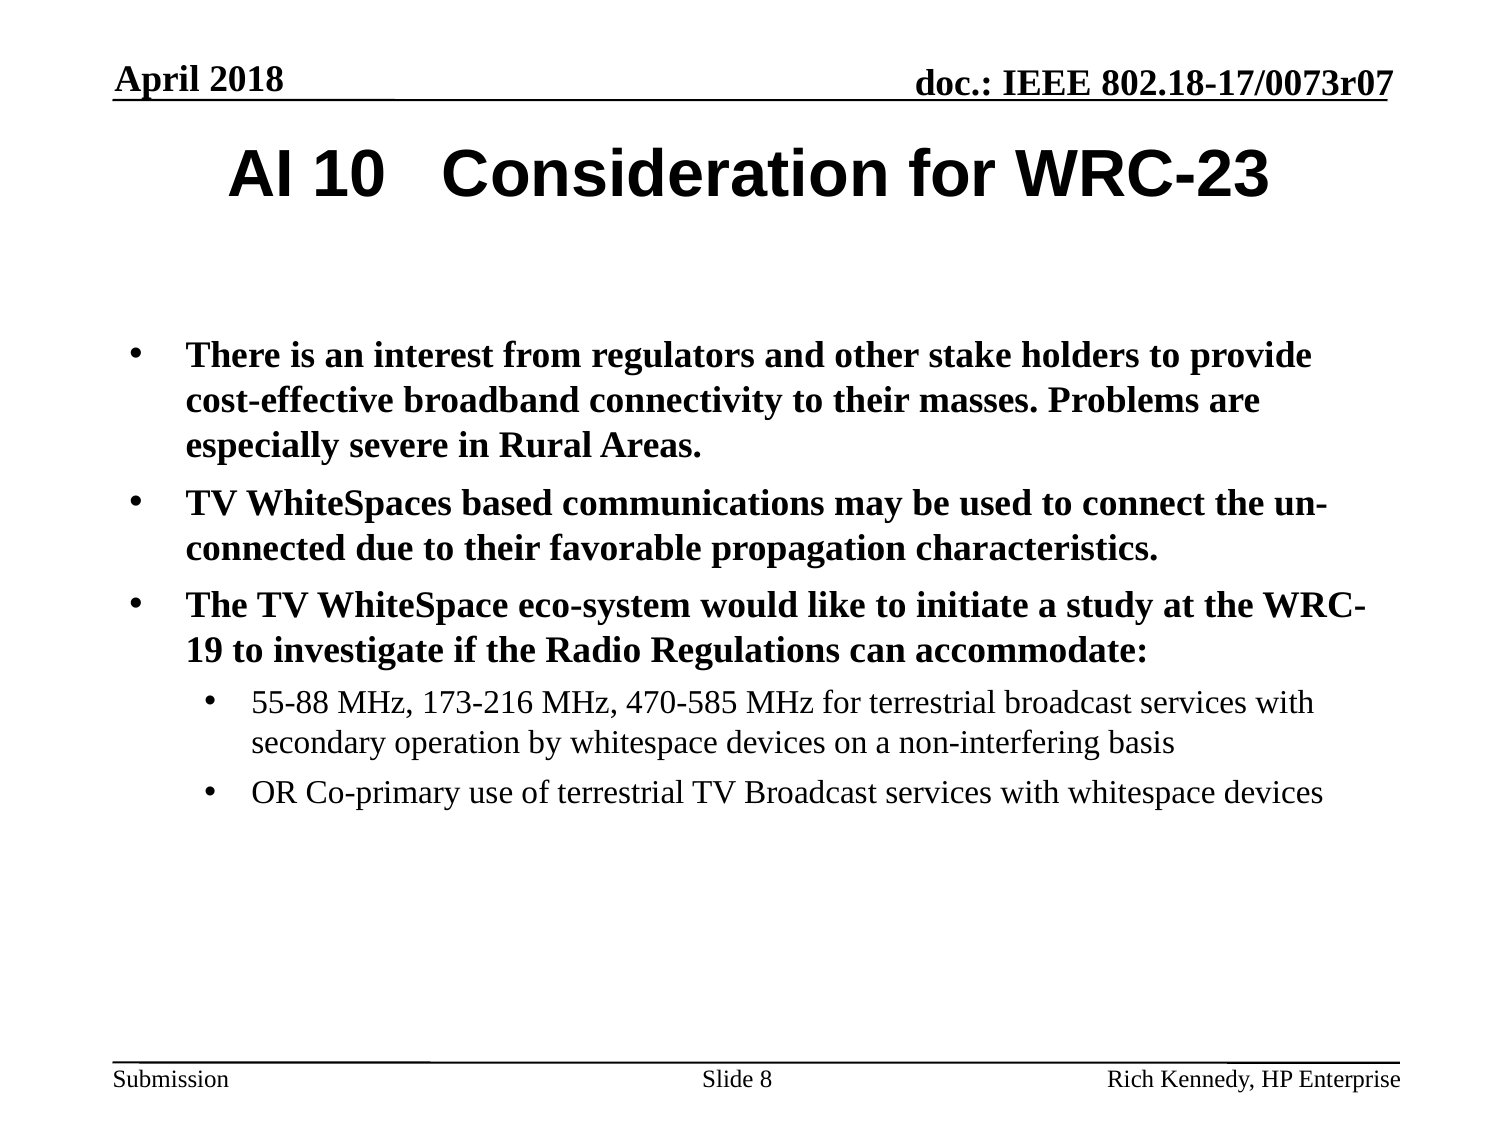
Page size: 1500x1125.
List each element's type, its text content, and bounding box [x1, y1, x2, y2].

title AI 10 Consideration for WRC-23 [112, 100, 1388, 240]
footer Rich Kennedy, HP Enterprise [878, 1061, 1402, 1093]
list There is an interest from regulators and other stake holders to provide cost-effective broadband connectivity to their masses. Problems are especially severe in Rural Areas. TV WhiteSpaces based communications may be used to connect the un-connected due to their favorable propagation characteristics. The TV WhiteSpace eco-system would like to initiate a study at the WRC-19 to investigate if the Radio Regulations can accommodate: 55-88 MHz, 173-216 MHz, 470-585 MHz for terrestrial broadcast services with secondary operation by whitespace devices on a non-interfering basis OR Co-primary use of terrestrial TV Broadcast services with whitespace devices [114, 212, 1390, 1038]
slide_number Slide 8 [674, 1061, 800, 1123]
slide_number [114, 54, 423, 100]
